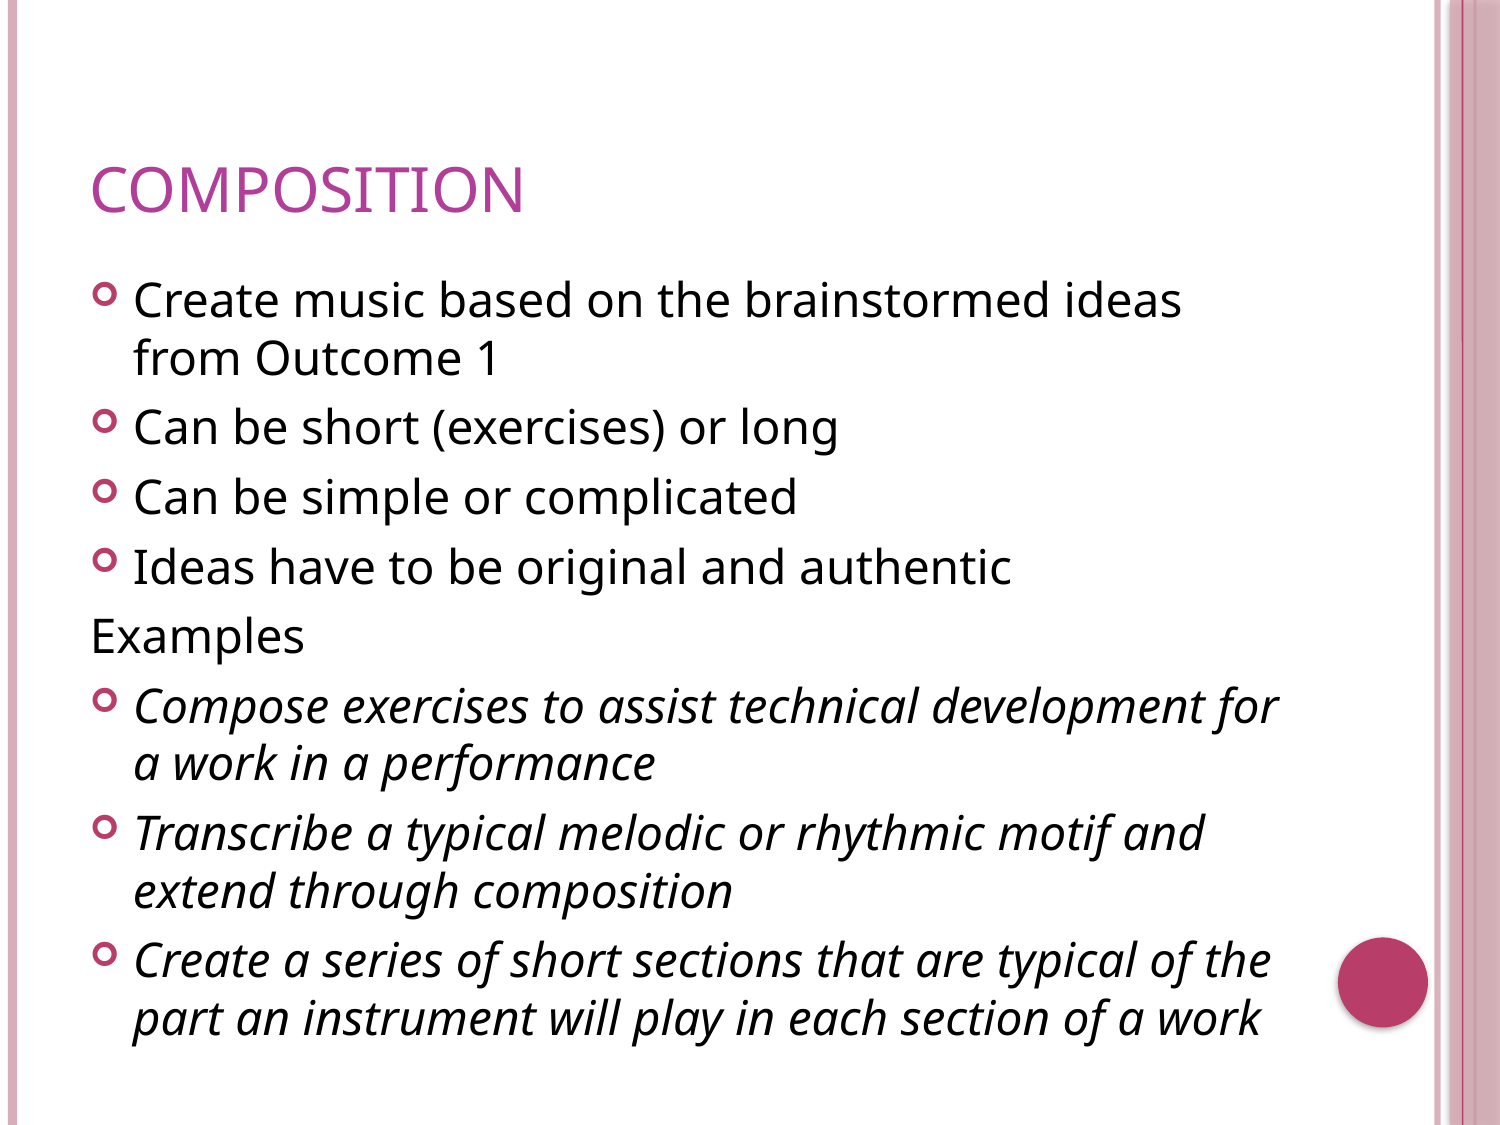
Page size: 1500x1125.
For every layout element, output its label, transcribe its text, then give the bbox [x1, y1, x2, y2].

list Create music based on the brainstormed ideas from Outcome 1 Can be short (exercises) or long Can be simple or complicated Ideas have to be original and authentic Examples Compose exercises to assist technical development for a work in a performance Transcribe a typical melodic or rhythmic motif and extend through composition Create a series of short sections that are typical of the part an instrument will play in each section of a work [75, 262, 1300, 1062]
title Composition [75, 45, 1300, 233]
